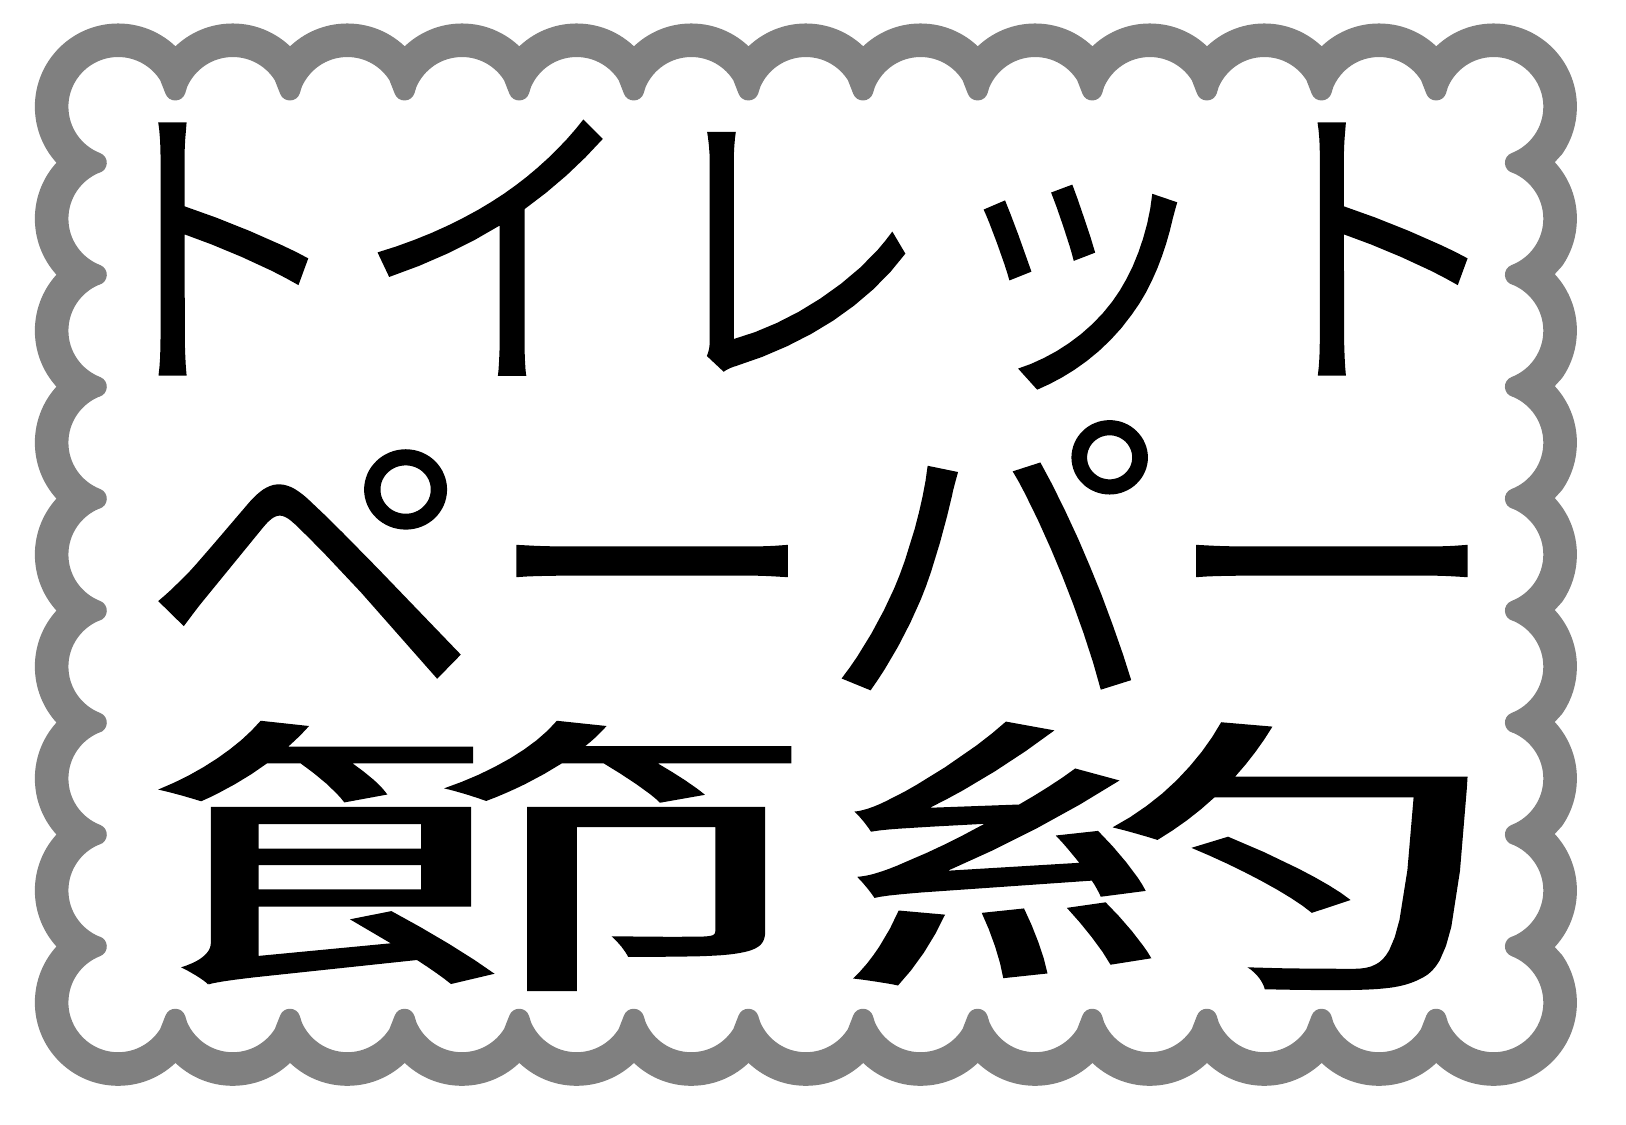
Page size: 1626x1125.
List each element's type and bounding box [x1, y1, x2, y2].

text_box [43, 31, 1569, 1078]
text_box [157, 119, 1468, 992]
